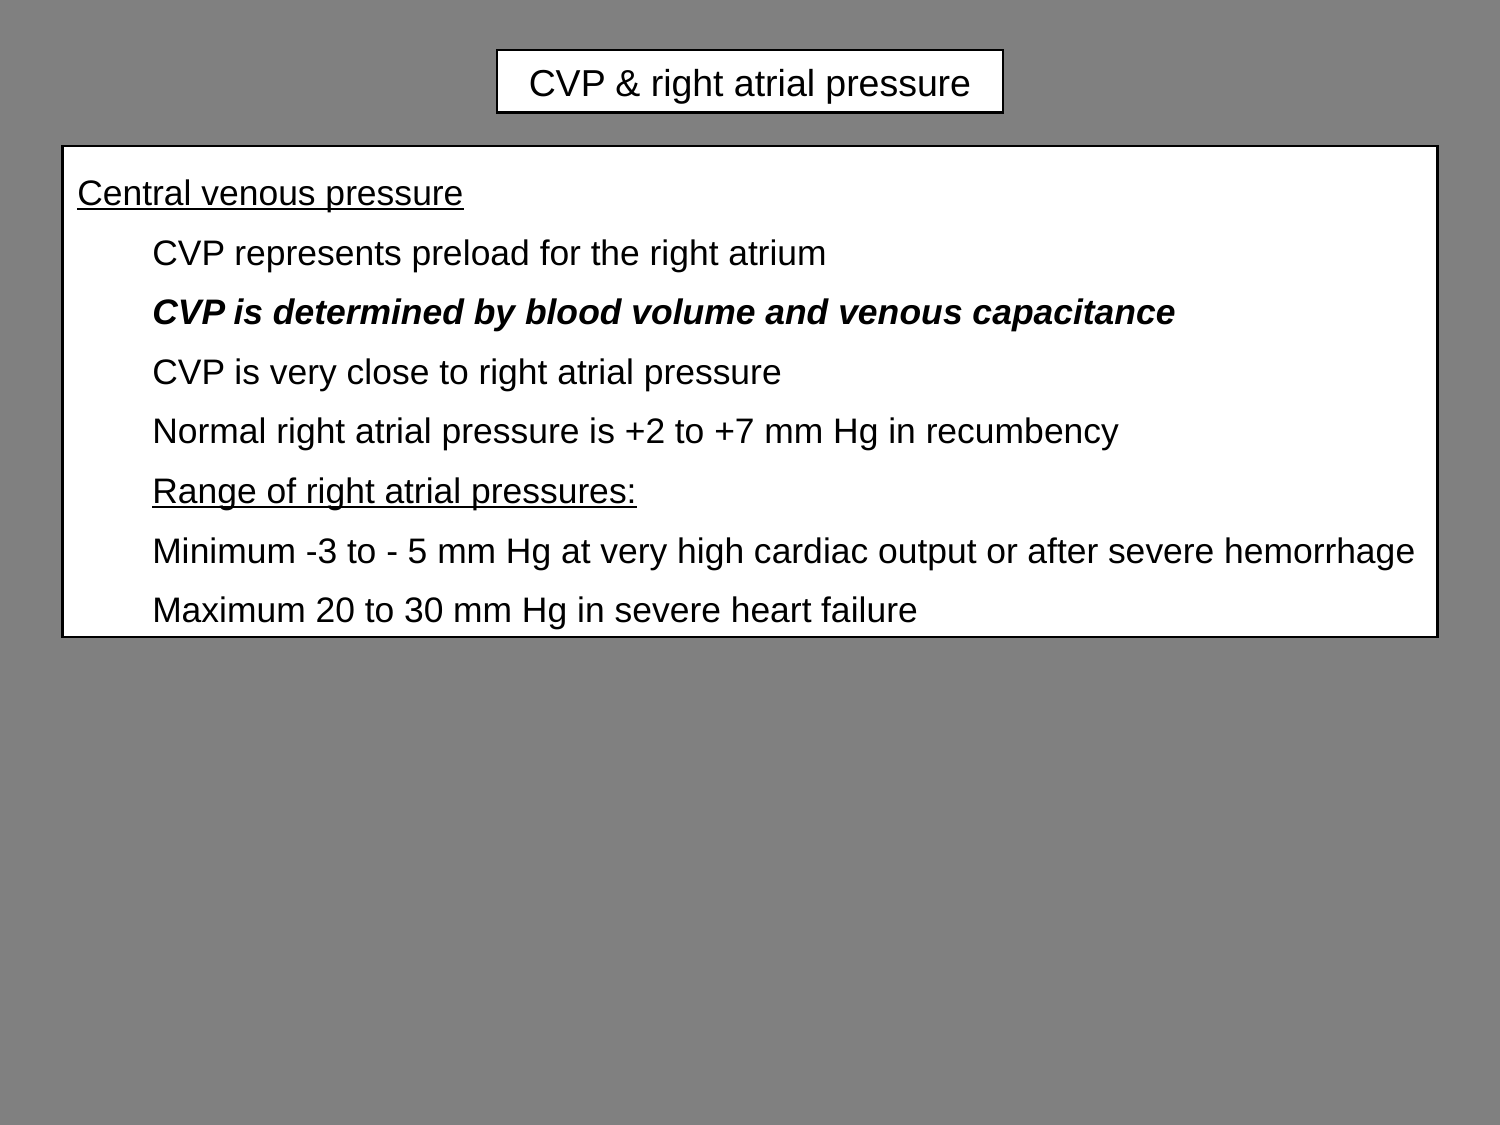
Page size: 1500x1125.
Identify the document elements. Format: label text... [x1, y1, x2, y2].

title CVP & right atrial pressure [496, 49, 1004, 114]
text_box Central venous pressure CVP represents preload for the right atrium CVP is determined by blood volume and venous capacitance CVP is very close to right atrial pressure Normal right atrial pressure is +2 to +7 mm Hg in recumbency Range of right atrial pressures: Minimum -3 to - 5 mm Hg at very high cardiac output or after severe hemorrhage Maximum 20 to 30 mm Hg in severe heart failure [62, 146, 1438, 637]
